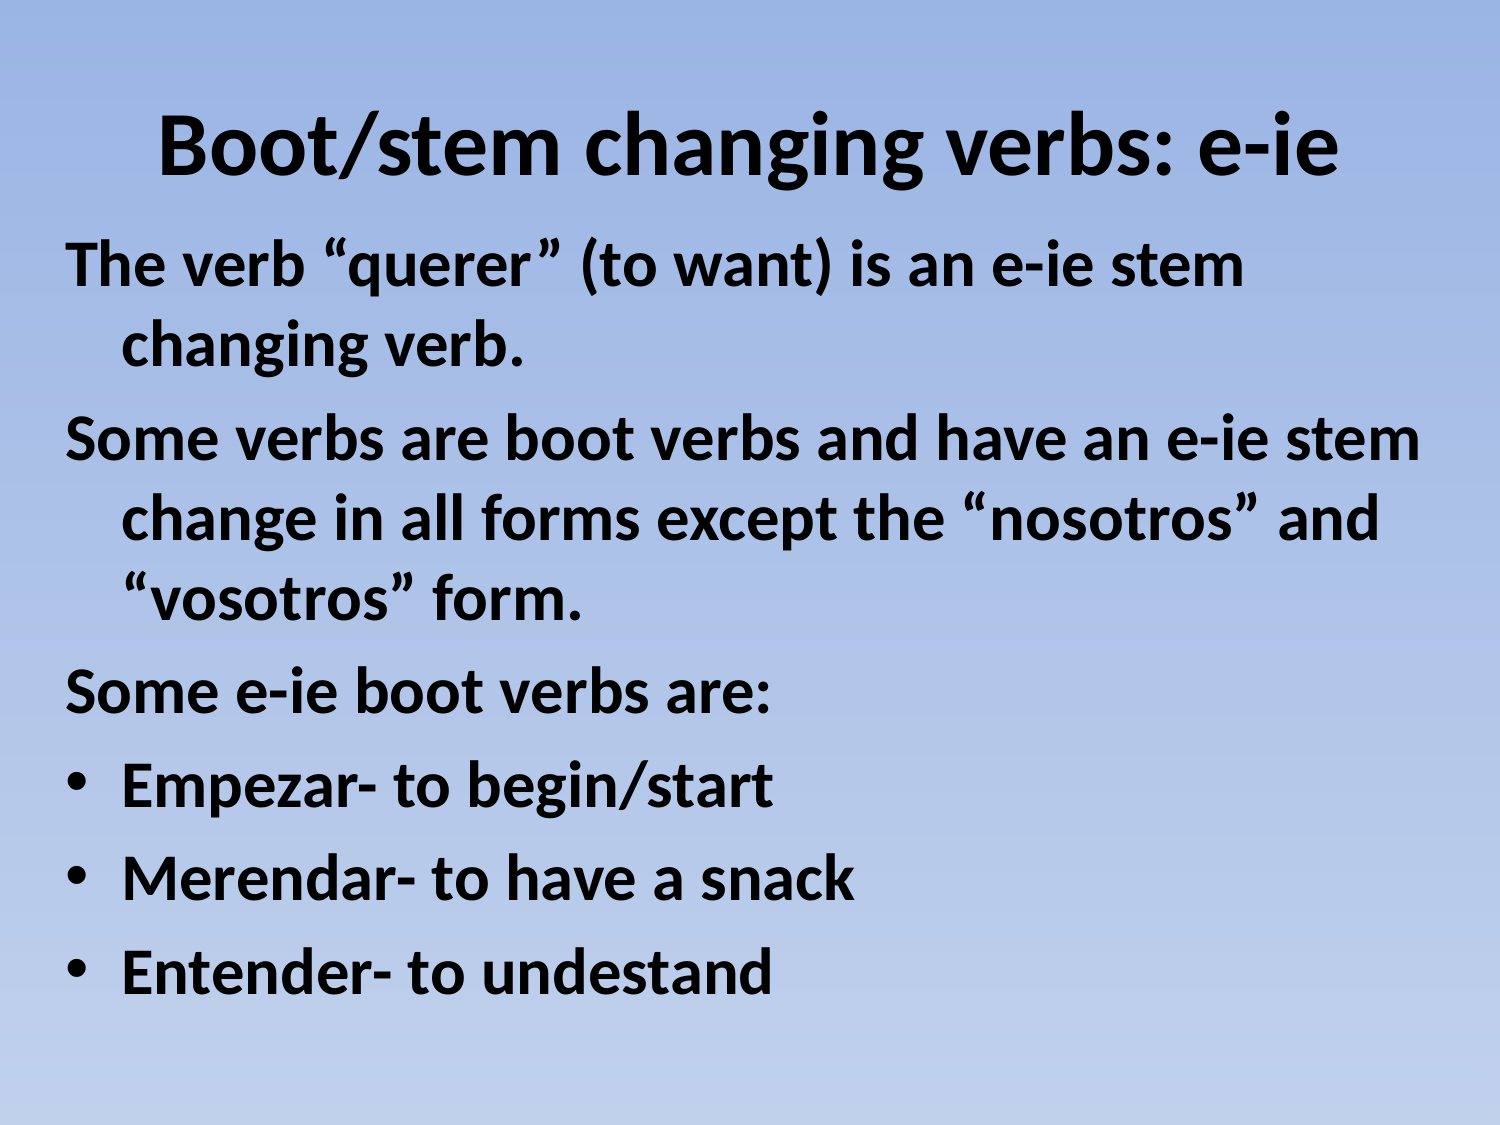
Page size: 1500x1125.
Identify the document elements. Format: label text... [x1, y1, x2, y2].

title Boot/stem changing verbs: e-ie [75, 45, 1425, 212]
list The verb “querer” (to want) is an e-ie stem changing verb. Some verbs are boot verbs and have an e-ie stem change in all forms except the “nosotros” and “vosotros” form. Some e-ie boot verbs are: Empezar- to begin/start Merendar- to have a snack Entender- to undestand [50, 212, 1463, 1088]
